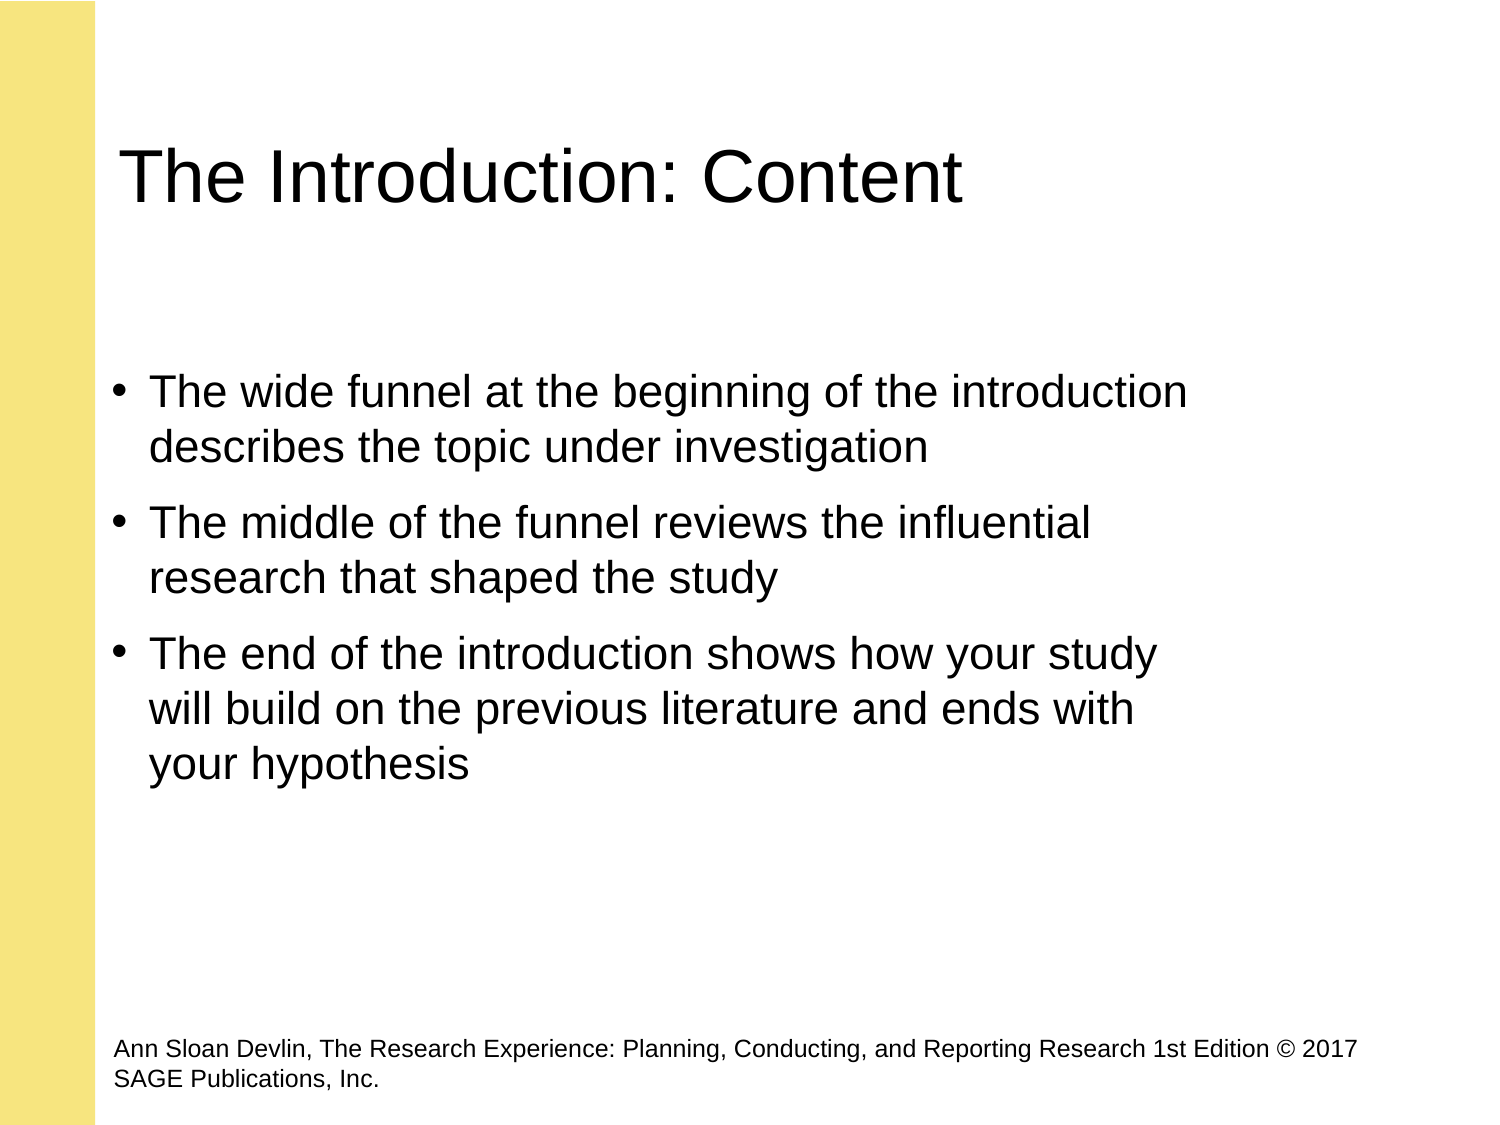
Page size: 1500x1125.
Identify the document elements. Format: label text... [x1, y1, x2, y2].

title The Introduction: Content [103, 104, 1024, 251]
list The wide funnel at the beginning of the introduction describes the topic under investigation The middle of the funnel reviews the influential research that shaped the study The end of the introduction shows how your study will build on the previous literature and ends with your hypothesis [96, 354, 1242, 835]
picture [0, 1, 96, 1125]
